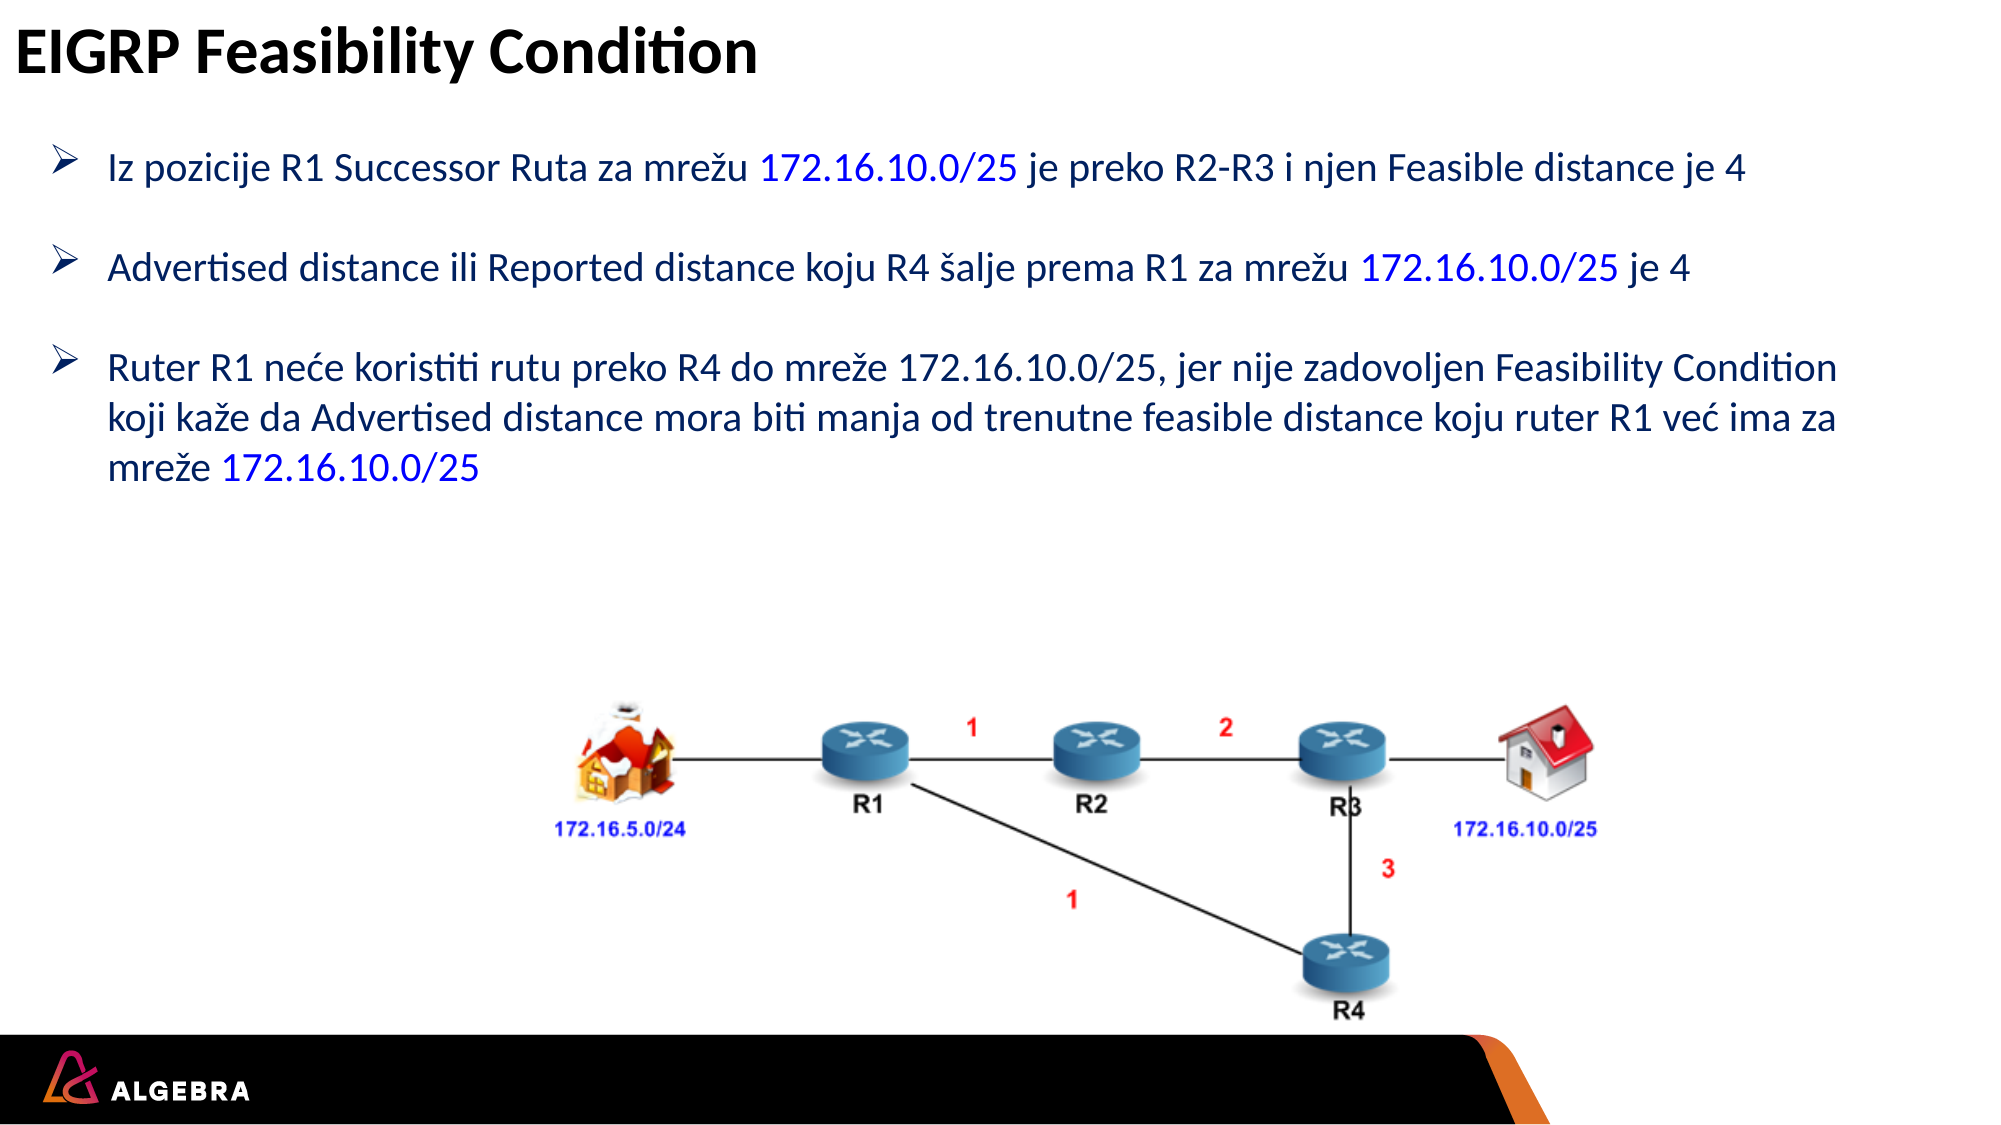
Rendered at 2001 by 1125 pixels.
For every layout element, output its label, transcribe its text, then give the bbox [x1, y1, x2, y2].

title EIGRP Feasibility Condition [0, 0, 1489, 112]
text_box Iz pozicije R1 Successor Ruta za mrežu 172.16.10.0/25 je preko R2-R3 i njen Feasible distance je 4 Advertised distance ili Reported distance koju R4 šalje prema R1 za mrežu 172.16.10.0/25 je 4 Ruter R1 neće koristiti rutu preko R4 do mreže 172.16.10.0/25, jer nije zadovoljen Feasibility Condition koji kaže da Advertised distance mora biti manja od trenutne feasible distance koju ruter R1 već ima za mreže 172.16.10.0/25 [34, 132, 1912, 498]
picture [554, 691, 1598, 1027]
picture [0, 1034, 1733, 1125]
